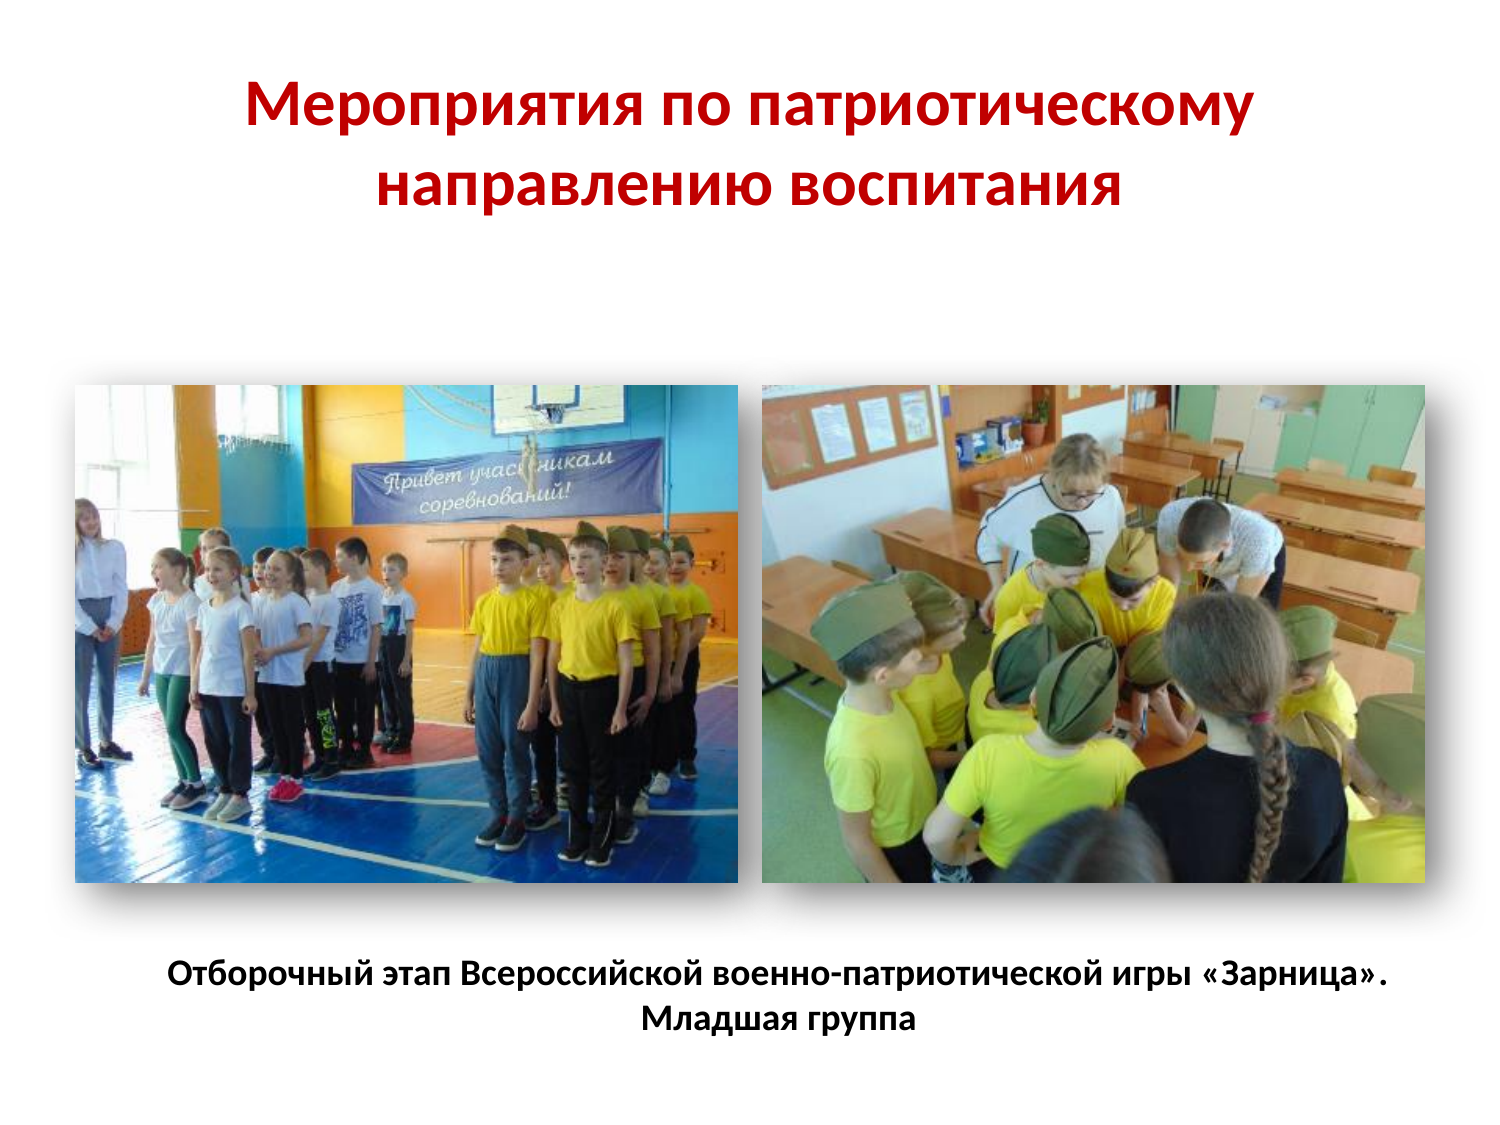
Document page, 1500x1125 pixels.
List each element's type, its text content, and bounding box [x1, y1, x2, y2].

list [74, 384, 738, 883]
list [762, 384, 1426, 883]
text_box Отборочный этап Всероссийской военно-патриотической игры «Зарница». Младшая группа [152, 940, 1405, 1046]
title Мероприятия по патриотическому направлению воспитания [75, 45, 1425, 233]
